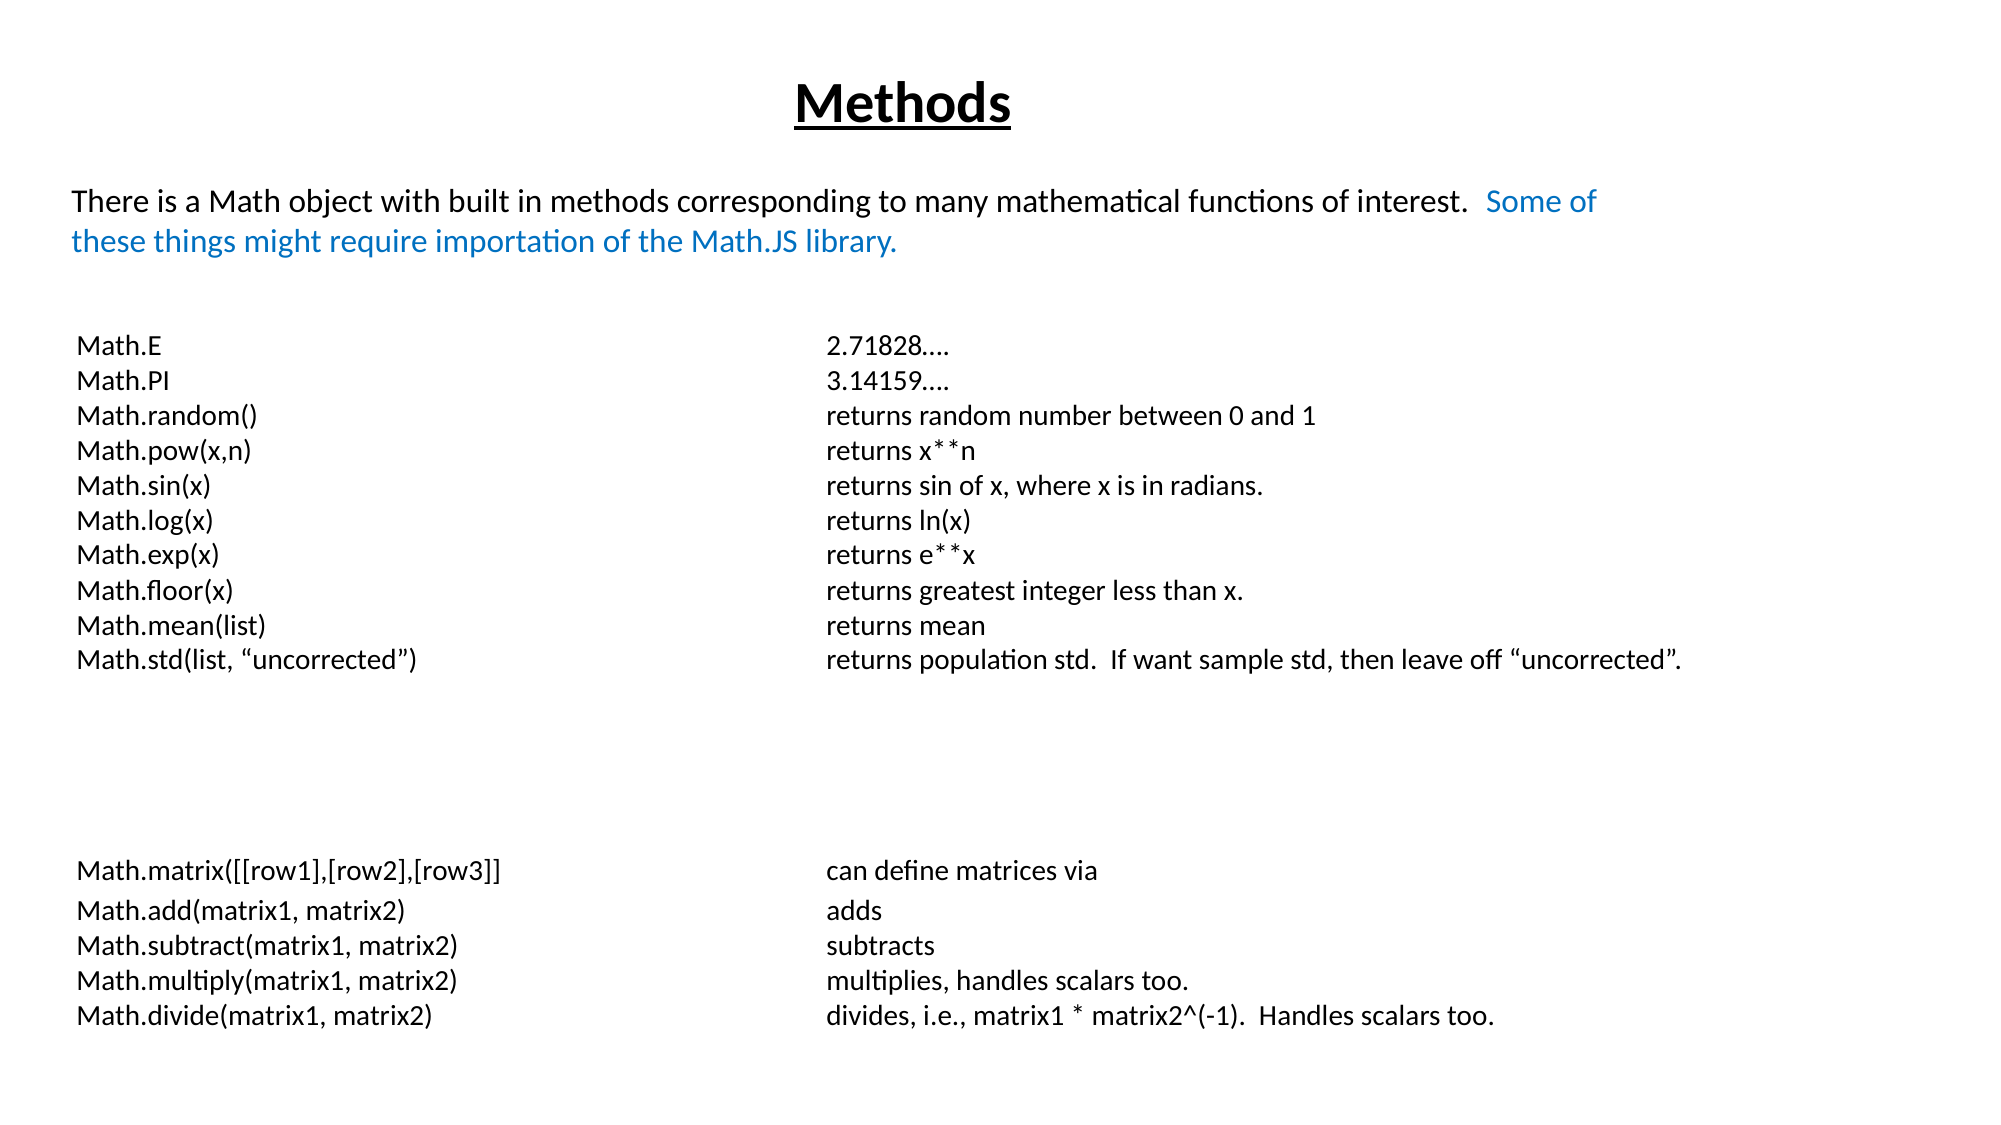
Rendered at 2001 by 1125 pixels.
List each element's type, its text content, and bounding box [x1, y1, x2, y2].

text_box There is a Math object with built in methods corresponding to many mathematical functions of interest. Some of these things might require importation of the Math.JS library. [56, 172, 1650, 267]
text_box Math.add(matrix1, matrix2) adds Math.subtract(matrix1, matrix2) subtracts Math.multiply(matrix1, matrix2) multiplies, handles scalars too. Math.divide(matrix1, matrix2) divides, i.e., matrix1 * matrix2^(-1). Handles scalars too. [61, 884, 1598, 1039]
text_box Methods [779, 56, 1119, 142]
text_box Math.matrix([[row1],[row2],[row3]] can define matrices via [61, 839, 1275, 895]
text_box Math.E 2.71828…. Math.PI 3.14159…. Math.random() returns random number between 0 and 1 Math.pow(x,n) returns x**n Math.sin(x) returns sin of x, where x is in radians. Math.log(x) returns ln(x) Math.exp(x) returns e**x Math.floor(x) returns greatest integer less than x. Math.mean(list) returns mean Math.std(list, “uncorrected”) returns population std. If want sample std, then leave off “uncorrected”. [61, 318, 1802, 684]
